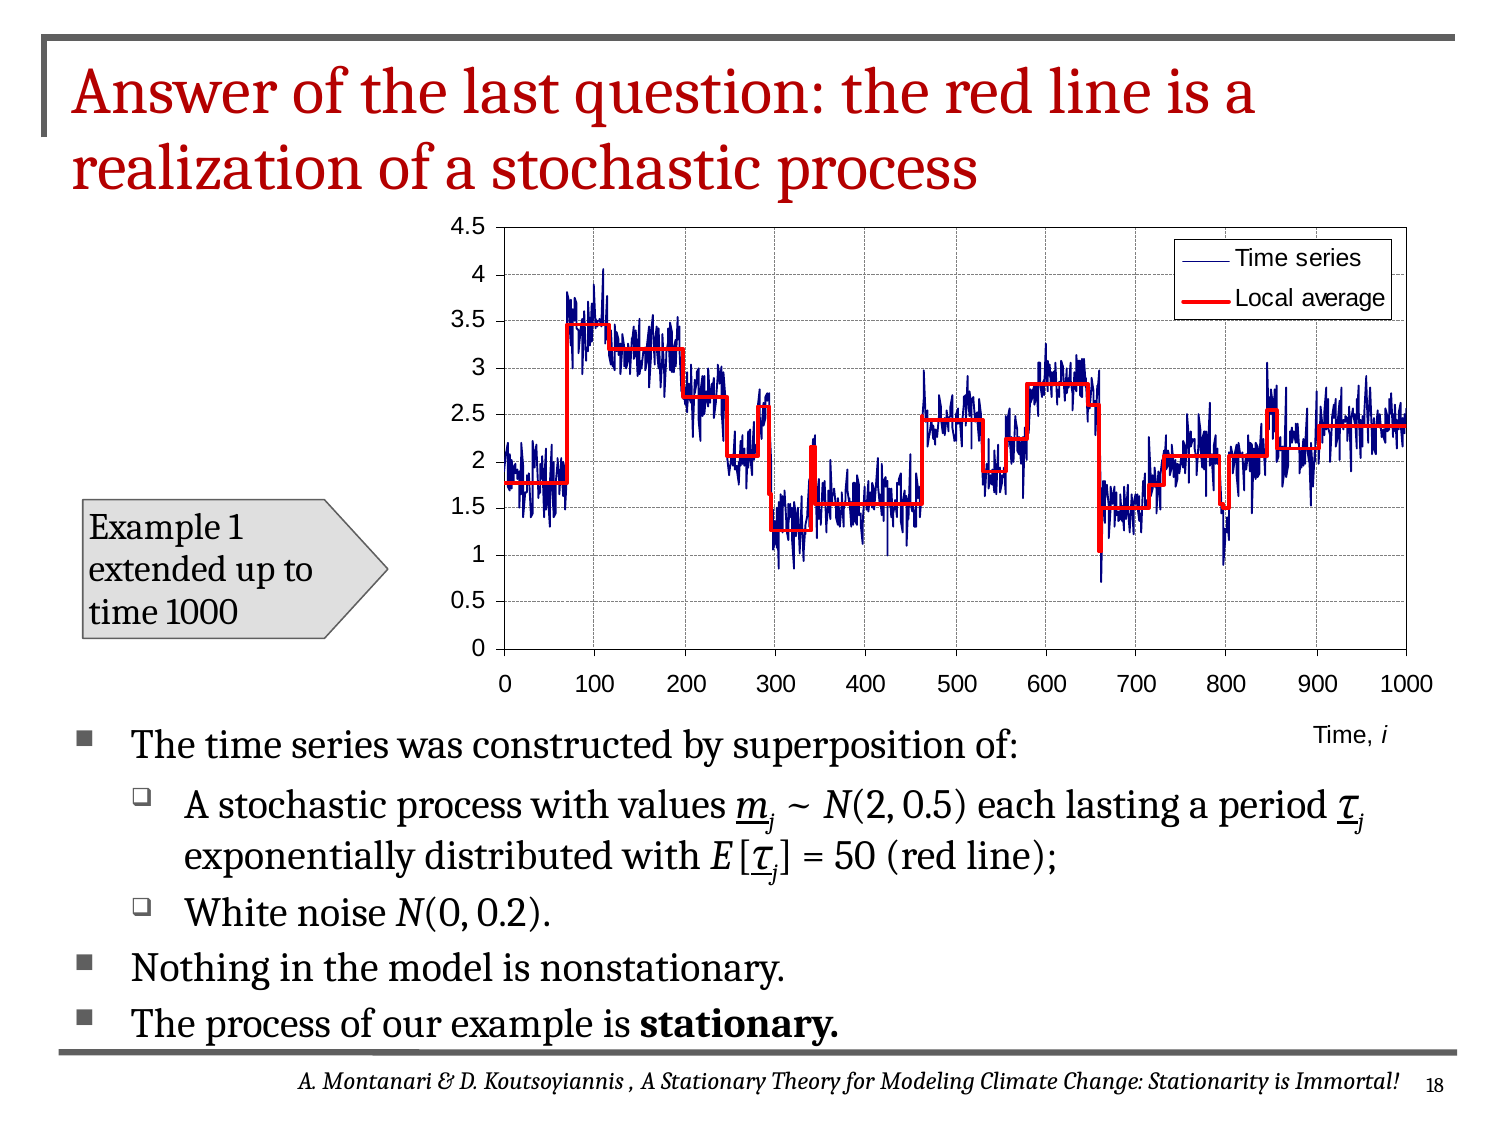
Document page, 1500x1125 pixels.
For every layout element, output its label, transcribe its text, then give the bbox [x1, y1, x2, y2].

slide_number 18 [1385, 1064, 1459, 1105]
title Answer of the last question: the red line is a realization of a stochastic process [56, 45, 1455, 233]
picture [430, 202, 1445, 751]
list The time series was constructed by superposition of: A stochastic process with values mj ~ N(2, 0.5) each lasting a period τj exponentially distributed with E [τj] = 50 (red line); White noise N(0, 0.2). Nothing in the model is nonstationary. The process of our example is stationary. [59, 714, 1444, 1042]
text_box Example 1 extended up to time 1000 [82, 499, 388, 639]
footer A. Montanari & D. Koutsoyiannis , A Stationary Theory for Modeling Climate Change: Stationarity is Immortal! [154, 1047, 1416, 1103]
